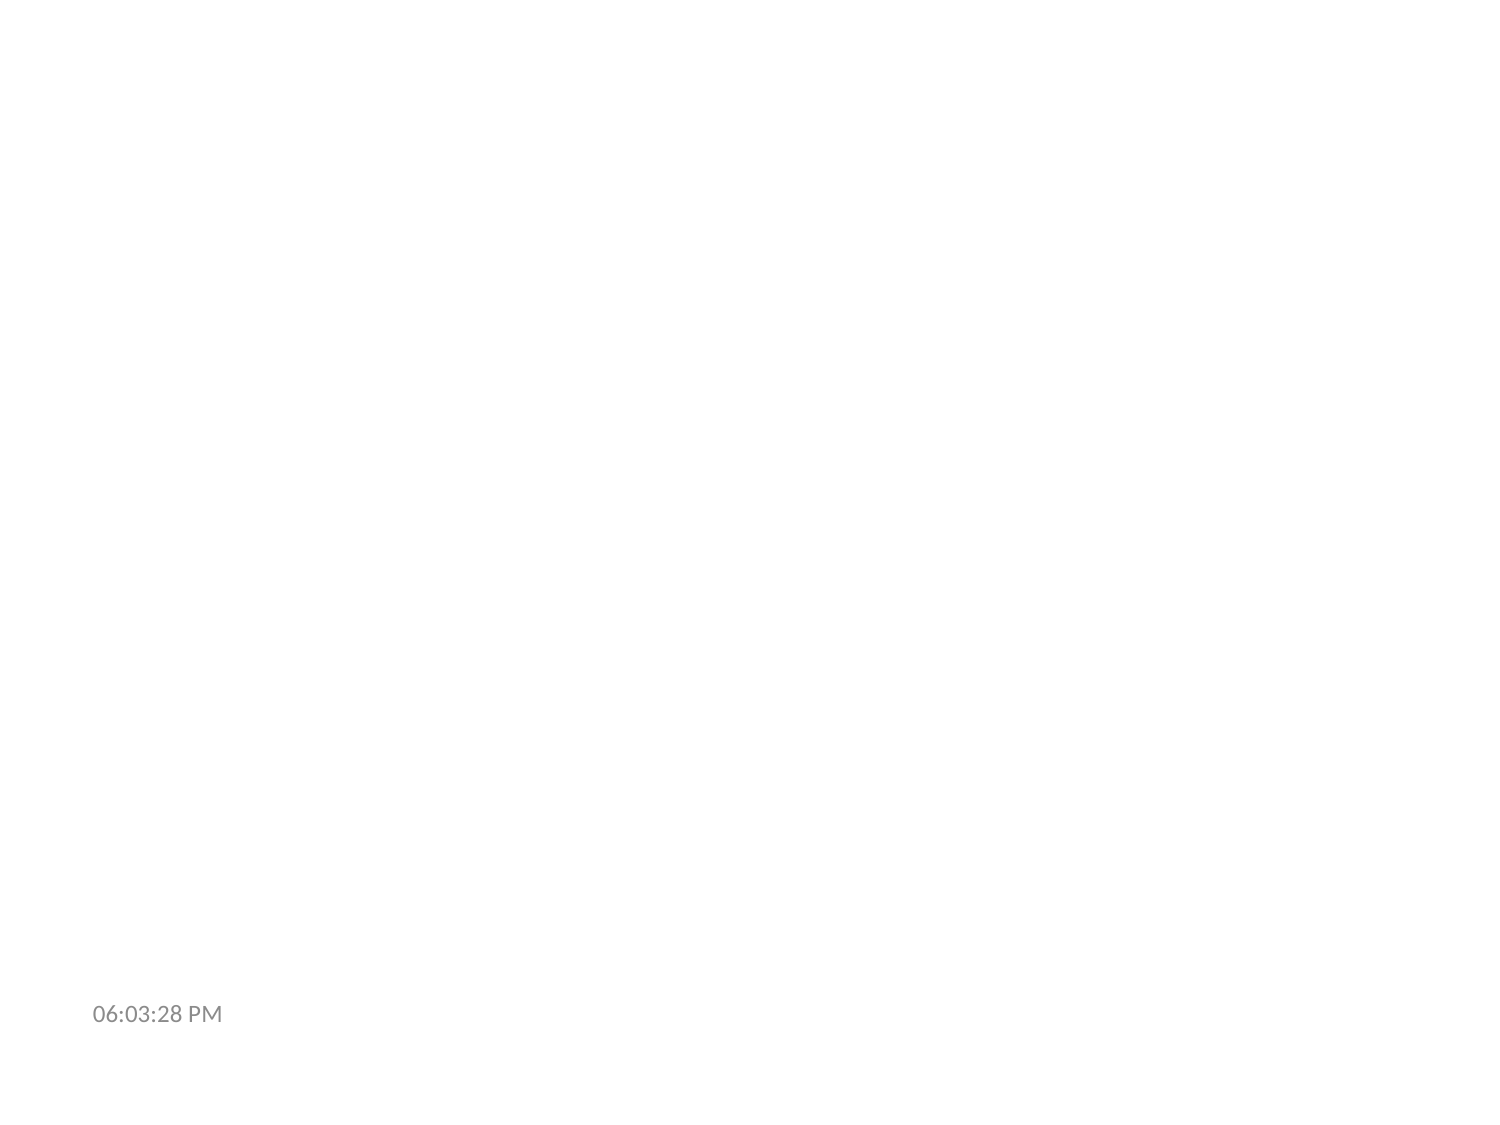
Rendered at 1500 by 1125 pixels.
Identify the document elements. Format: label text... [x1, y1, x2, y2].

text_box 3:35:09 PM [77, 982, 428, 1043]
